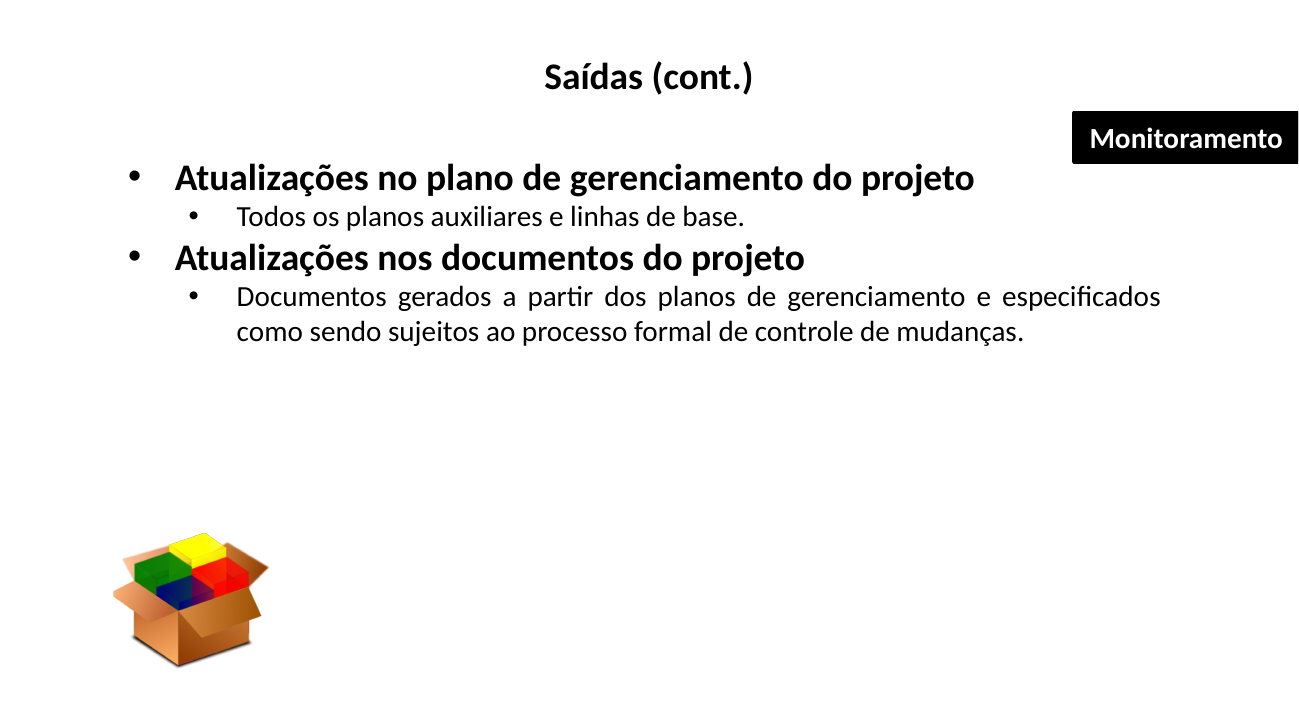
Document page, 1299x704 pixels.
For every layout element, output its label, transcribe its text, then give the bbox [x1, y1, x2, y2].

picture [112, 520, 273, 672]
text_box Saídas (cont.) [0, 44, 1299, 106]
text_box Atualizações no plano de gerenciamento do projeto Todos os planos auxiliares e linhas de base. Atualizações nos documentos do projeto Documentos gerados a partir dos planos de gerenciamento e especificados como sendo sujeitos ao processo formal de controle de mudanças. [113, 145, 1177, 358]
text_box Monitoramento [1074, 112, 1299, 162]
